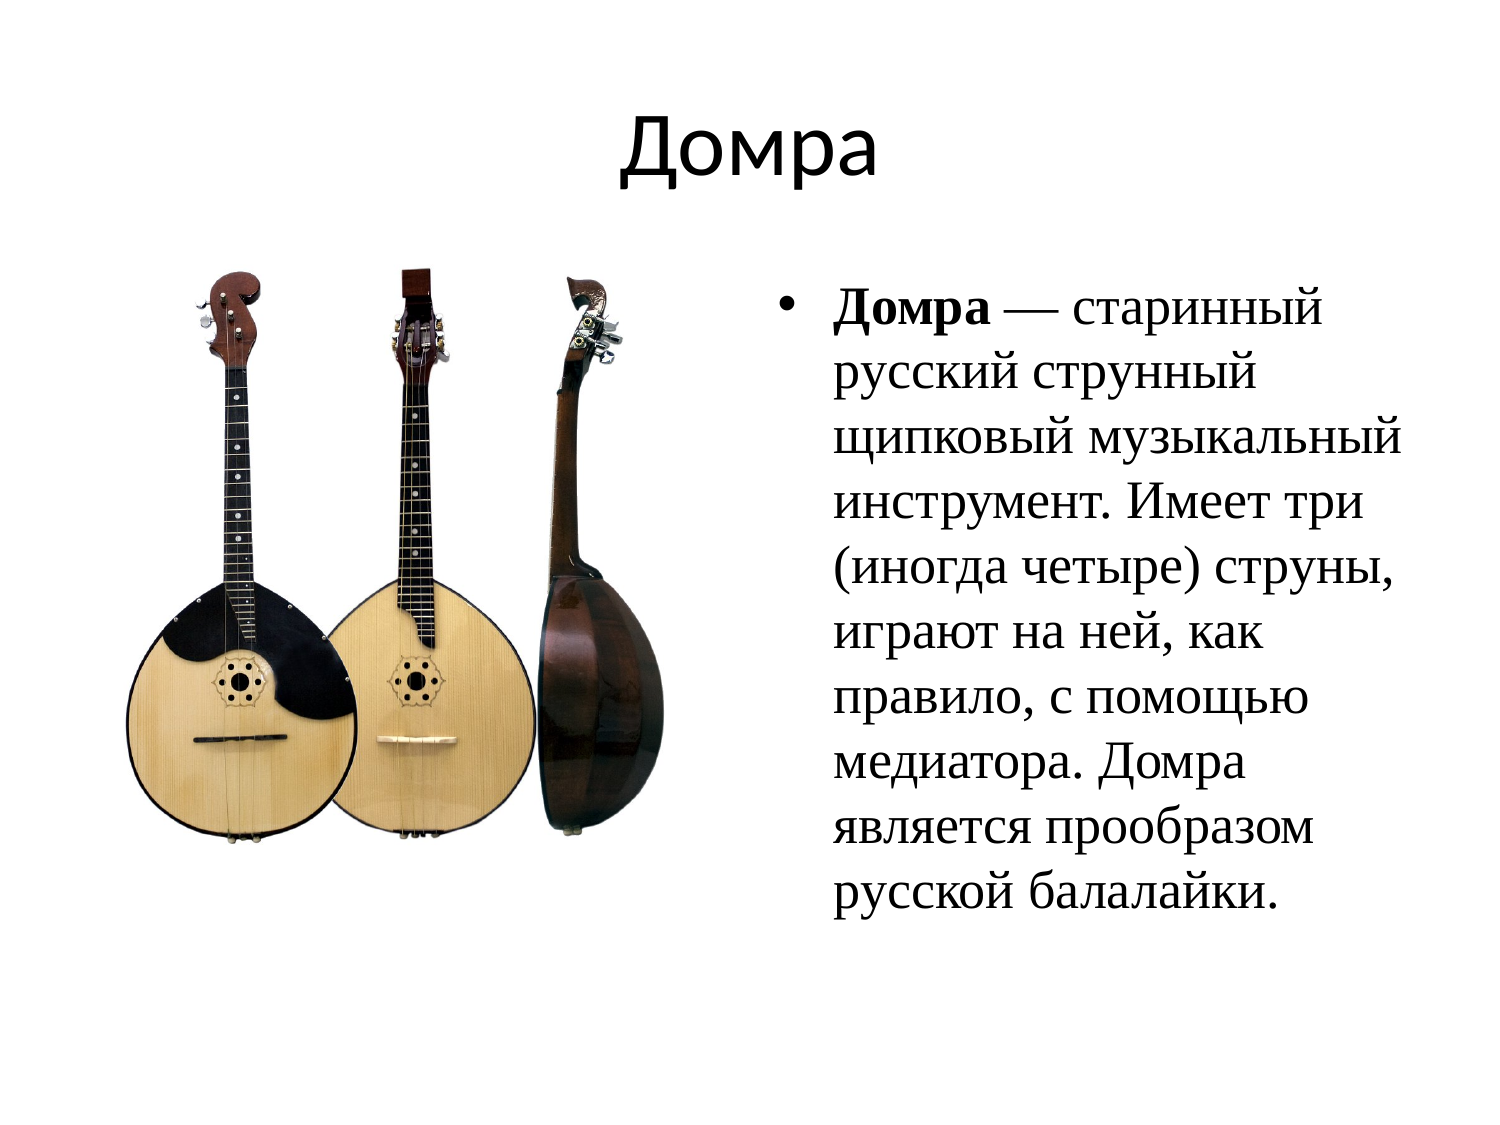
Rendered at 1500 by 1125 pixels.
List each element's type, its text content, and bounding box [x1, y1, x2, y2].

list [93, 234, 718, 860]
title Домра [75, 45, 1425, 233]
list Домра — старинный русский струнный щипковый музыкальный инструмент. Имеет три (иногда четыре) струны, играют на ней, как правило, с помощью медиатора. Домра является прообразом русской балалайки. [762, 262, 1425, 1005]
